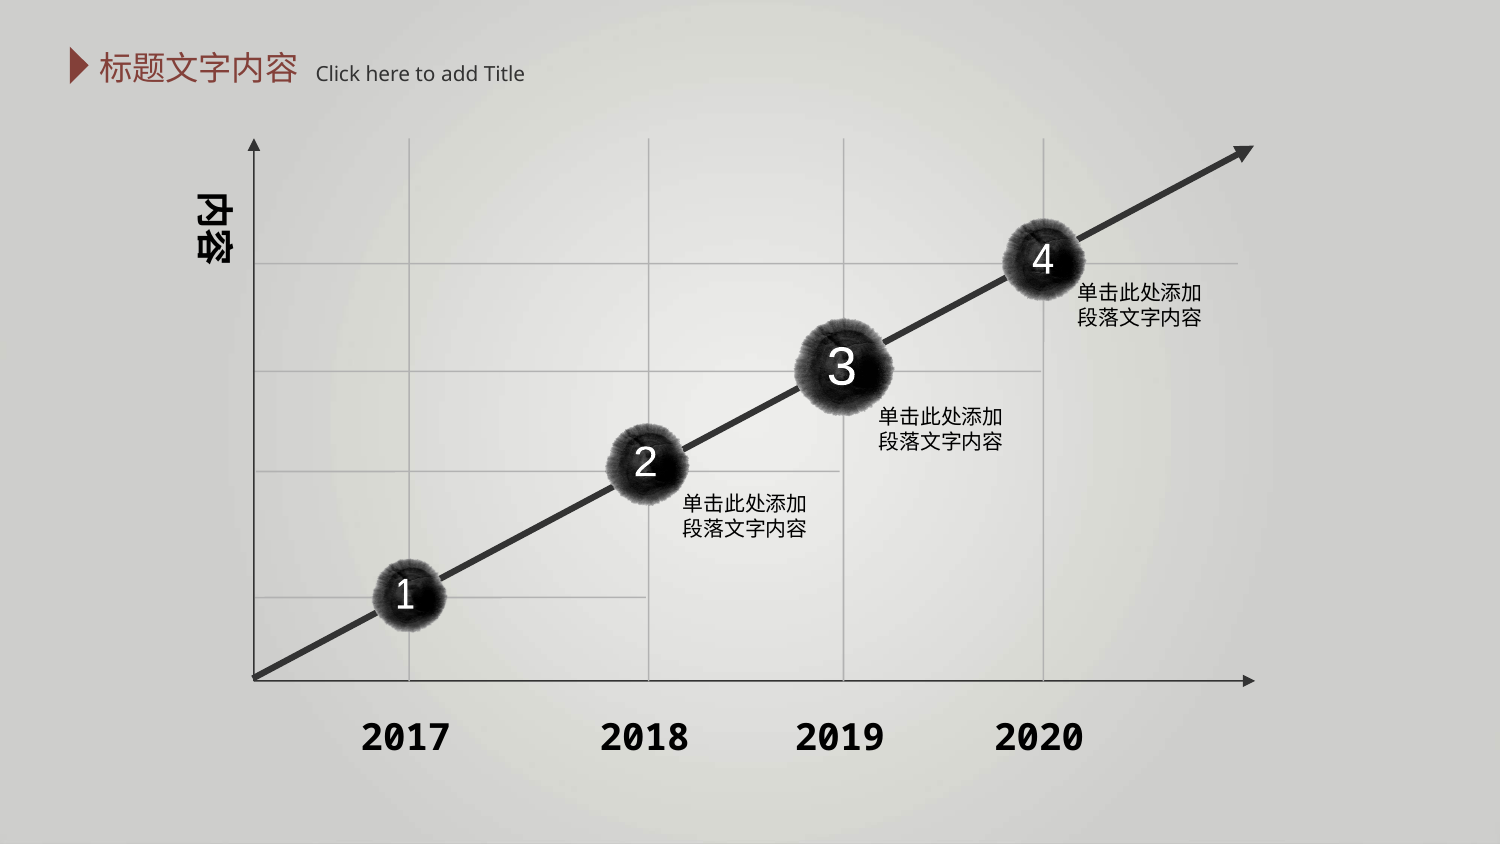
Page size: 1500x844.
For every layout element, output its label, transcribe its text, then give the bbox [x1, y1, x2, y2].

text_box 内容 [170, 176, 247, 300]
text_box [69, 39, 547, 95]
text_box 2020 [979, 705, 1103, 766]
text_box 2019 [780, 705, 903, 766]
text_box 2017 [345, 705, 469, 766]
text_box 2018 [584, 705, 708, 766]
picture [0, 0, 1500, 844]
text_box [252, 138, 1256, 682]
